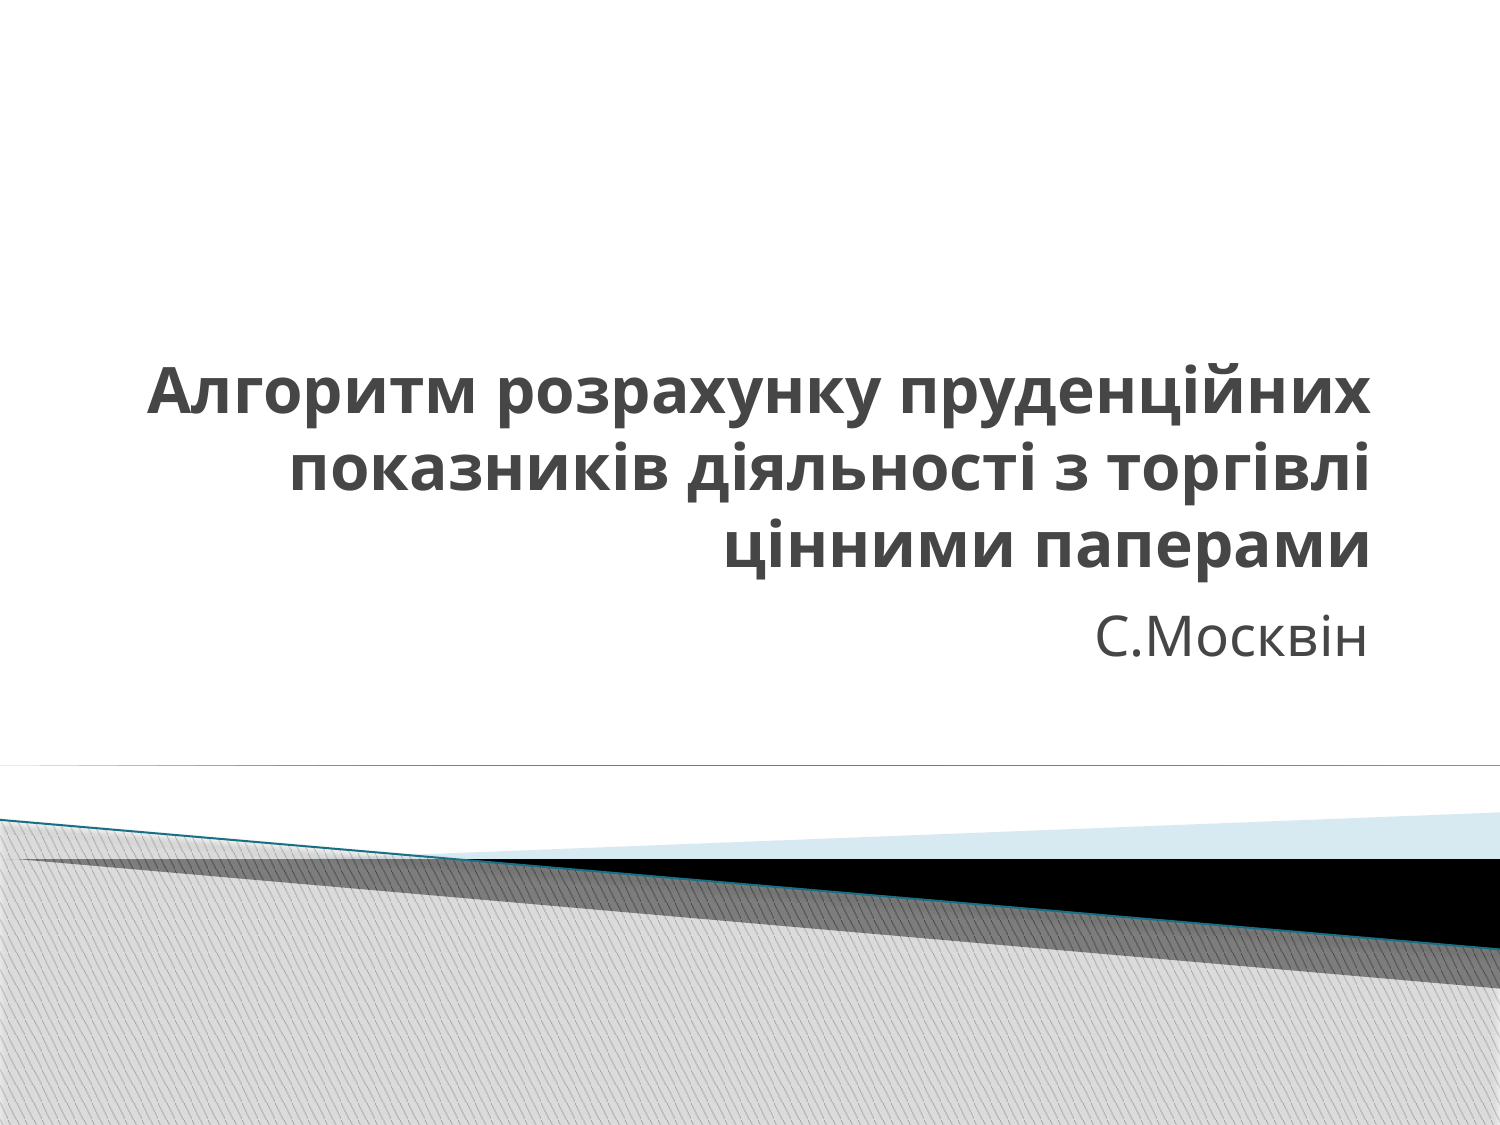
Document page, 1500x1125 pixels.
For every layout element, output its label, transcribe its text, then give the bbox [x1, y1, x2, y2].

picture [5, 859, 1500, 989]
title Алгоритм розрахунку пруденційних показників діяльності з торгівлі цінними паперами [112, 287, 1388, 588]
subtitle С.Москвін [112, 592, 1388, 790]
